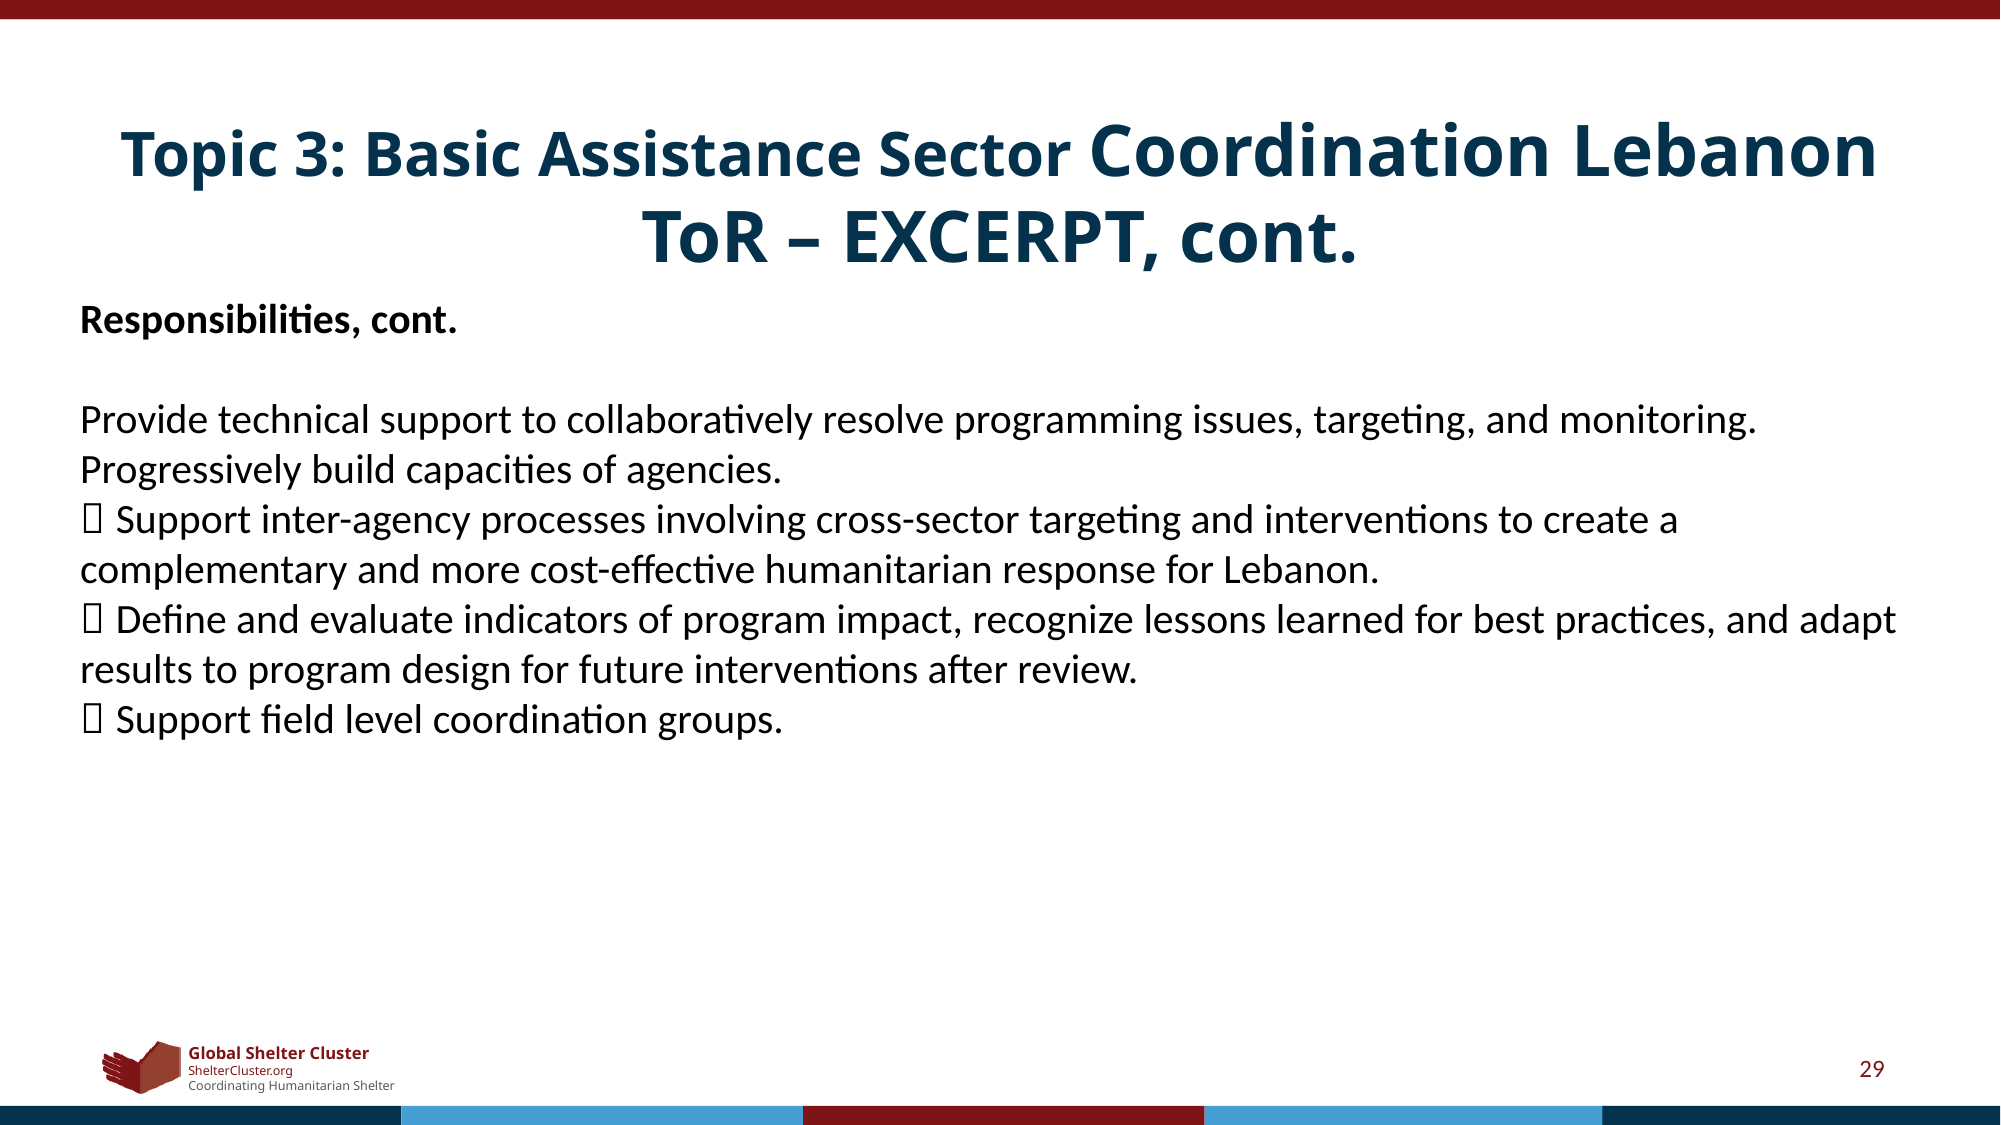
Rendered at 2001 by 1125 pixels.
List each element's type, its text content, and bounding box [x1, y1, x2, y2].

text_box Responsibilities, cont. Provide technical support to collaboratively resolve programming issues, targeting, and monitoring. Progressively build capacities of agencies.  Support inter-agency processes involving cross-sector targeting and interventions to create a complementary and more cost-effective humanitarian response for Lebanon.  Define and evaluate indicators of program impact, recognize lessons learned for best practices, and adapt results to program design for future interventions after review.  Support field level coordination groups. [65, 284, 1935, 850]
title Topic 3: Basic Assistance Sector Coordination Lebanon ToR – EXCERPT, cont. [99, 97, 1900, 284]
slide_number 29 [1433, 1037, 1900, 1098]
picture [102, 1041, 181, 1094]
